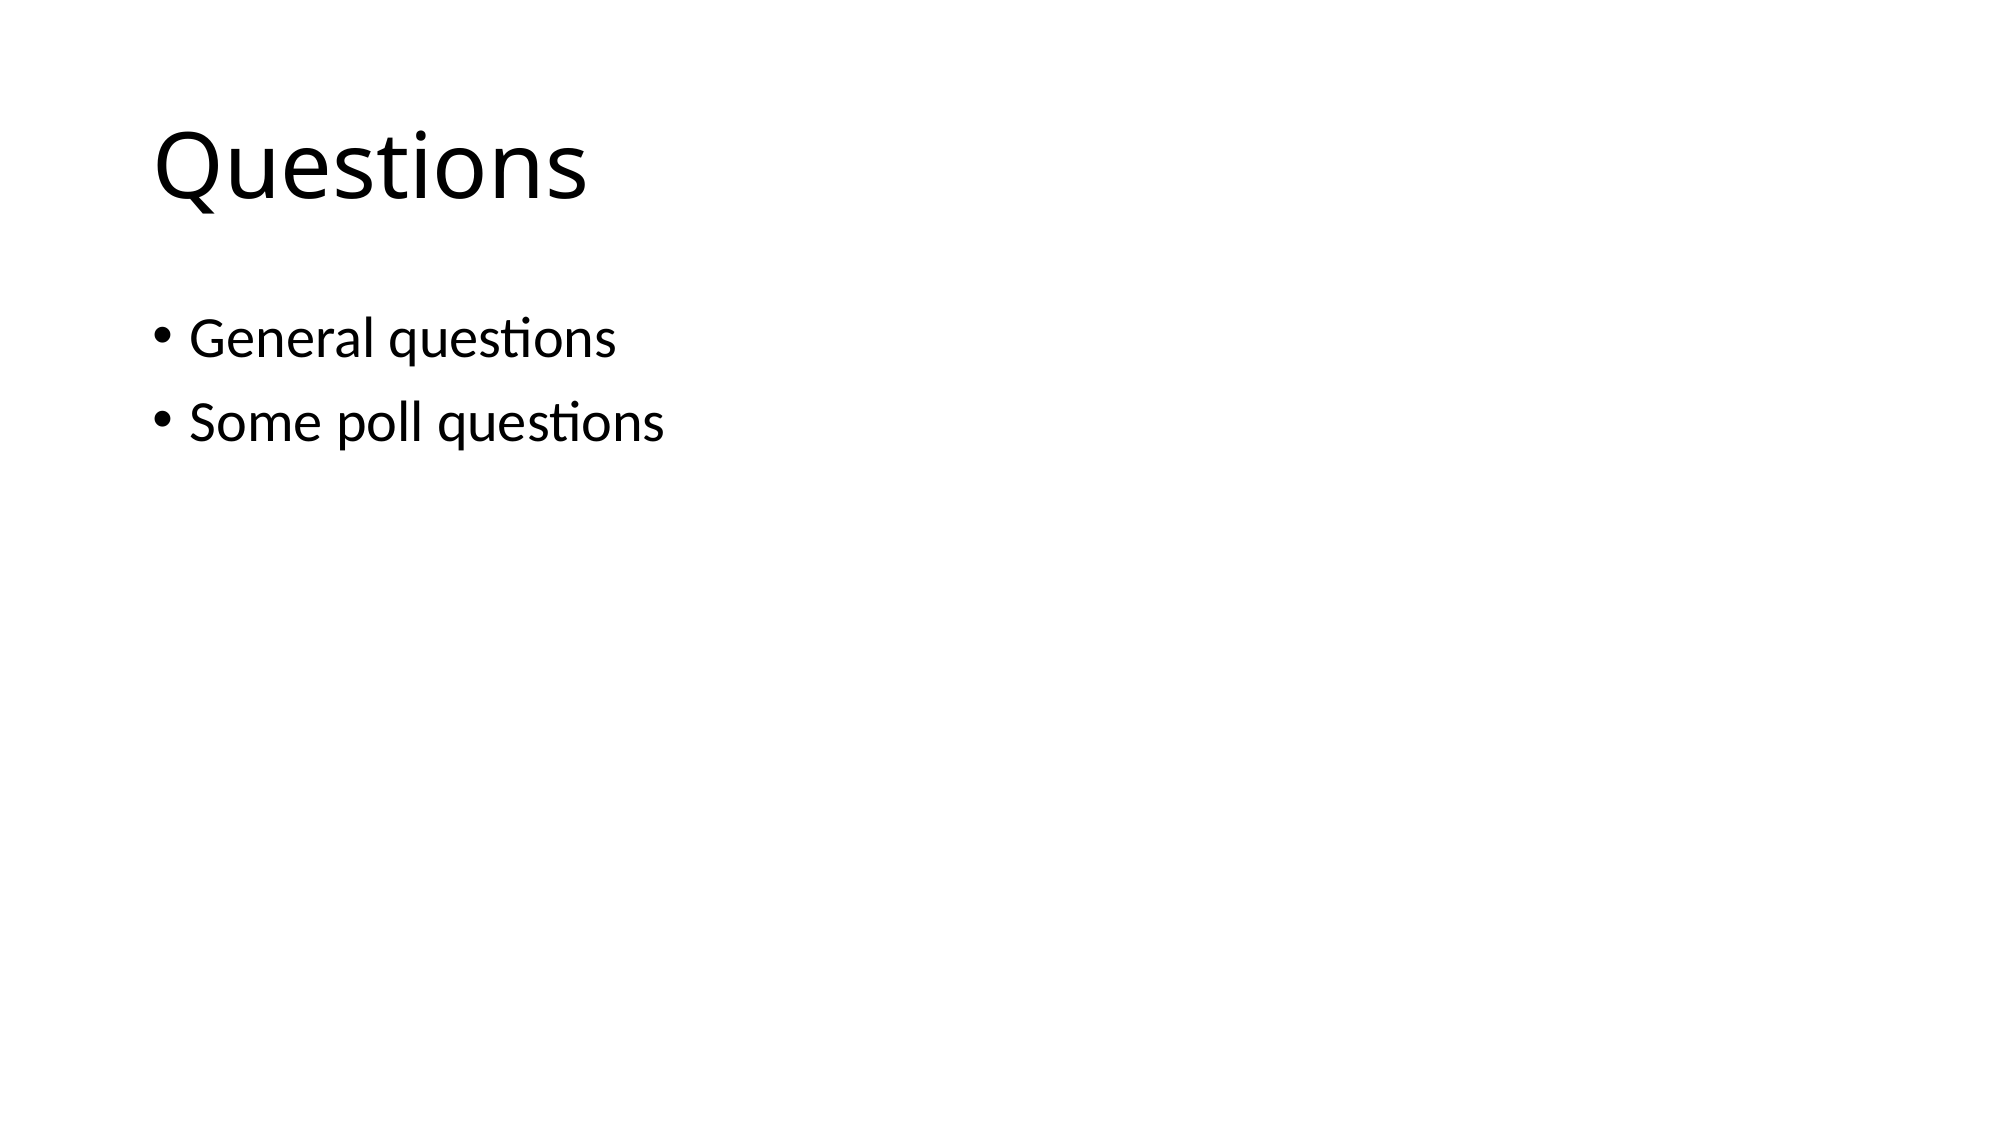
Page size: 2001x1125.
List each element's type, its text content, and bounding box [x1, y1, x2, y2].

title Questions [137, 59, 1863, 278]
list General questions Some poll questions [137, 299, 1863, 1014]
